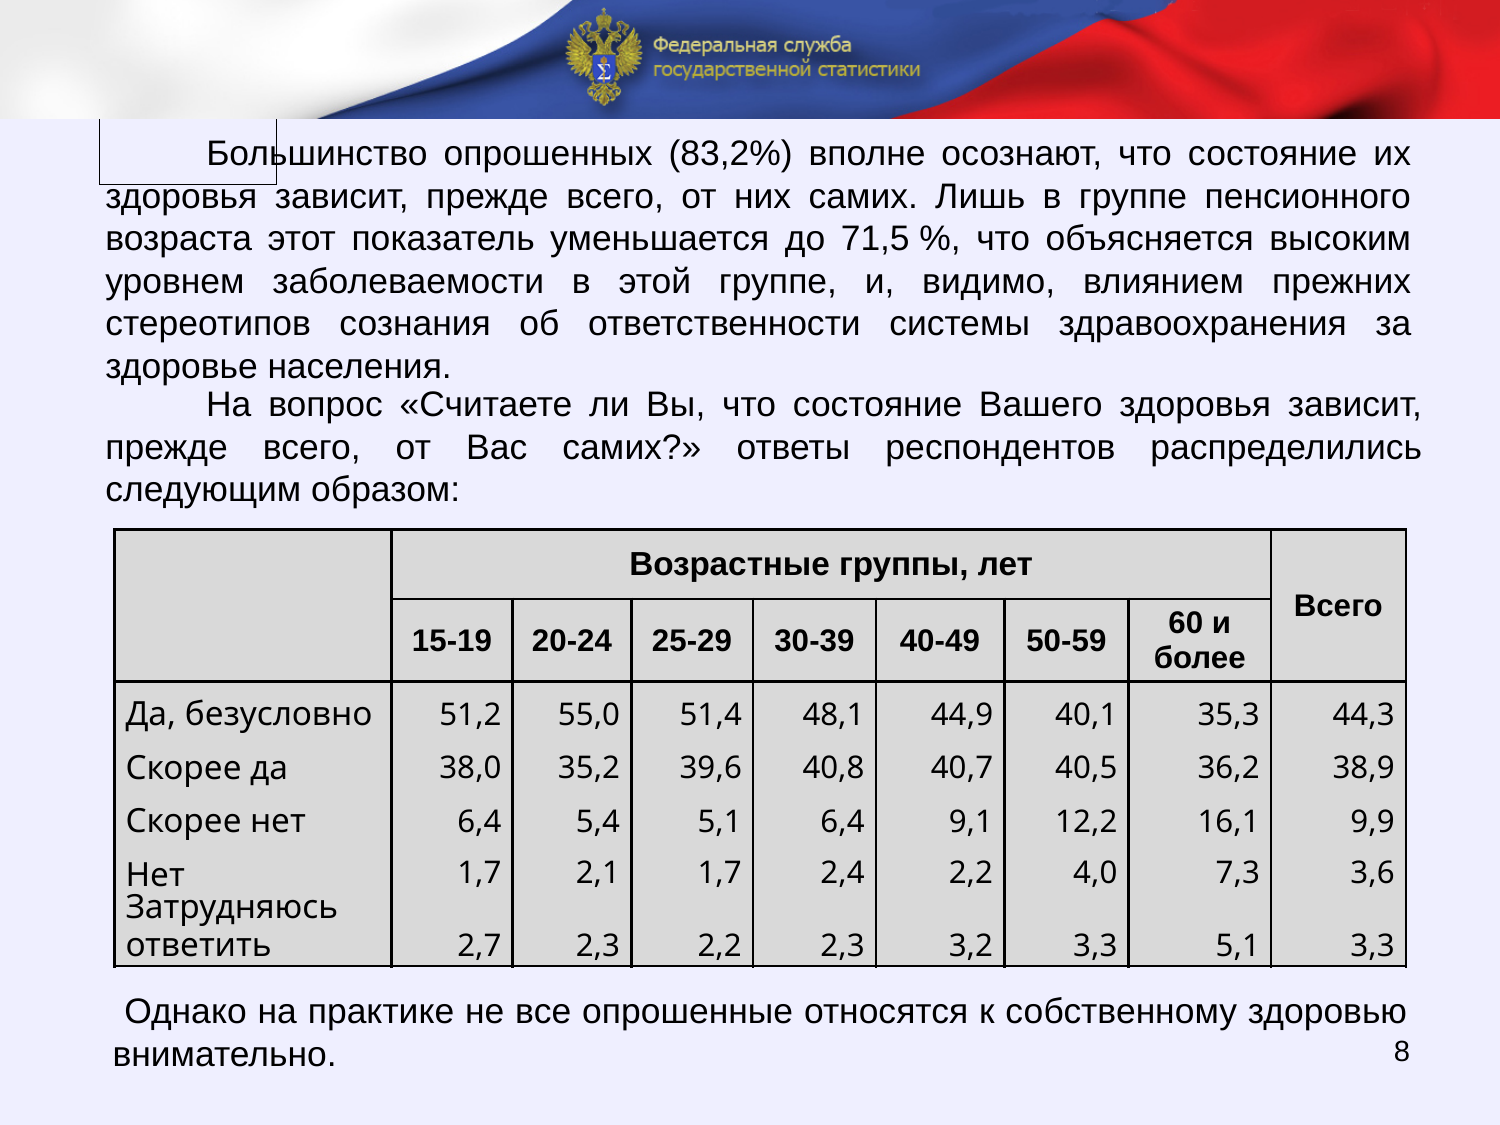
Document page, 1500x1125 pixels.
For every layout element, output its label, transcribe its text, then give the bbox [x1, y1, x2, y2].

table_cell Скорее нет [116, 788, 390, 842]
table_cell 12,2 [1006, 788, 1127, 842]
table_cell 50-59 [1006, 600, 1127, 680]
table_cell 40,7 [877, 735, 1003, 788]
table_cell 6,4 [393, 788, 511, 842]
table_cell 48,1 [754, 683, 875, 735]
text_box Большинство опрошенных (83,2%) вполне осознают, что состояние их здоровья зависит, прежде всего, от них самих. Лишь в группе пенсионного возраста этот показатель уменьшается до 71,5 %, что объясняется высоким уровнем заболеваемости в этой группе, и, видимо, влиянием прежних стереотипов сознания об ответственности системы здравоохранения за здоровье населения. [90, 127, 1427, 393]
table_cell 3,6 [1272, 842, 1405, 891]
table_cell 20-24 [514, 600, 630, 680]
table_cell 2,1 [514, 842, 630, 891]
table_cell 25-29 [633, 600, 752, 680]
table_cell 40,8 [754, 735, 875, 788]
table_cell 38,0 [393, 735, 511, 788]
table_cell 9,1 [877, 788, 1003, 842]
table_cell 51,2 [393, 683, 511, 735]
table_header Всего [1272, 531, 1405, 680]
table_cell 30-39 [754, 600, 875, 680]
table_cell 44,3 [1272, 683, 1405, 735]
table_cell 36,2 [1130, 735, 1270, 788]
table_cell Нет [116, 842, 390, 891]
table_cell 35,3 [1130, 683, 1270, 735]
table_cell 1,7 [633, 842, 752, 891]
table_cell 5,4 [514, 788, 630, 842]
table_cell 2,3 [514, 891, 630, 965]
table_cell 16,1 [1130, 788, 1270, 842]
table_cell 2,7 [393, 891, 511, 965]
table_cell 60 и более [1130, 600, 1270, 680]
table_cell 6,4 [754, 788, 875, 842]
table_cell 40,1 [1006, 683, 1127, 735]
table_cell 2,3 [754, 891, 875, 965]
table_cell 44,9 [877, 683, 1003, 735]
table_cell 3,3 [1272, 891, 1405, 965]
table_cell Да, безусловно [116, 683, 390, 735]
table_cell 2,2 [633, 891, 752, 965]
table_cell 55,0 [514, 683, 630, 735]
table_cell 15-19 [393, 600, 511, 680]
table_cell 2,4 [754, 842, 875, 891]
table_cell Затрудняюсь ответить [116, 891, 390, 965]
table_cell 1,7 [393, 842, 511, 891]
list На вопрос «Считаете ли Вы, что состояние Вашего здоровья зависит, прежде всего, от Вас самих?» ответы респондентов распределились следующим образом: [90, 373, 1438, 538]
table_cell 7,3 [1130, 842, 1270, 891]
table_cell 5,1 [1130, 891, 1270, 965]
table_cell 9,9 [1272, 788, 1405, 842]
table_cell 39,6 [633, 735, 752, 788]
table_cell 38,9 [1272, 735, 1405, 788]
table_cell Скорее да [116, 735, 390, 788]
table_cell 35,2 [514, 735, 630, 788]
table_header Возрастные группы, лет [393, 531, 1270, 598]
table_cell 5,1 [633, 788, 752, 842]
table_cell 51,4 [633, 683, 752, 735]
table_cell 3,3 [1006, 891, 1127, 965]
table_cell 40-49 [877, 600, 1003, 680]
picture [0, 0, 1500, 119]
slide_number 8 [1074, 1024, 1426, 1103]
text_box Однако на практике не все опрошенные относятся к собственному здоровью внимательно. [97, 978, 1423, 1081]
table_header [116, 531, 390, 680]
table_cell 3,2 [877, 891, 1003, 965]
table_cell 2,2 [877, 842, 1003, 891]
table_cell 40,5 [1006, 735, 1127, 788]
table_cell 4,0 [1006, 842, 1127, 891]
